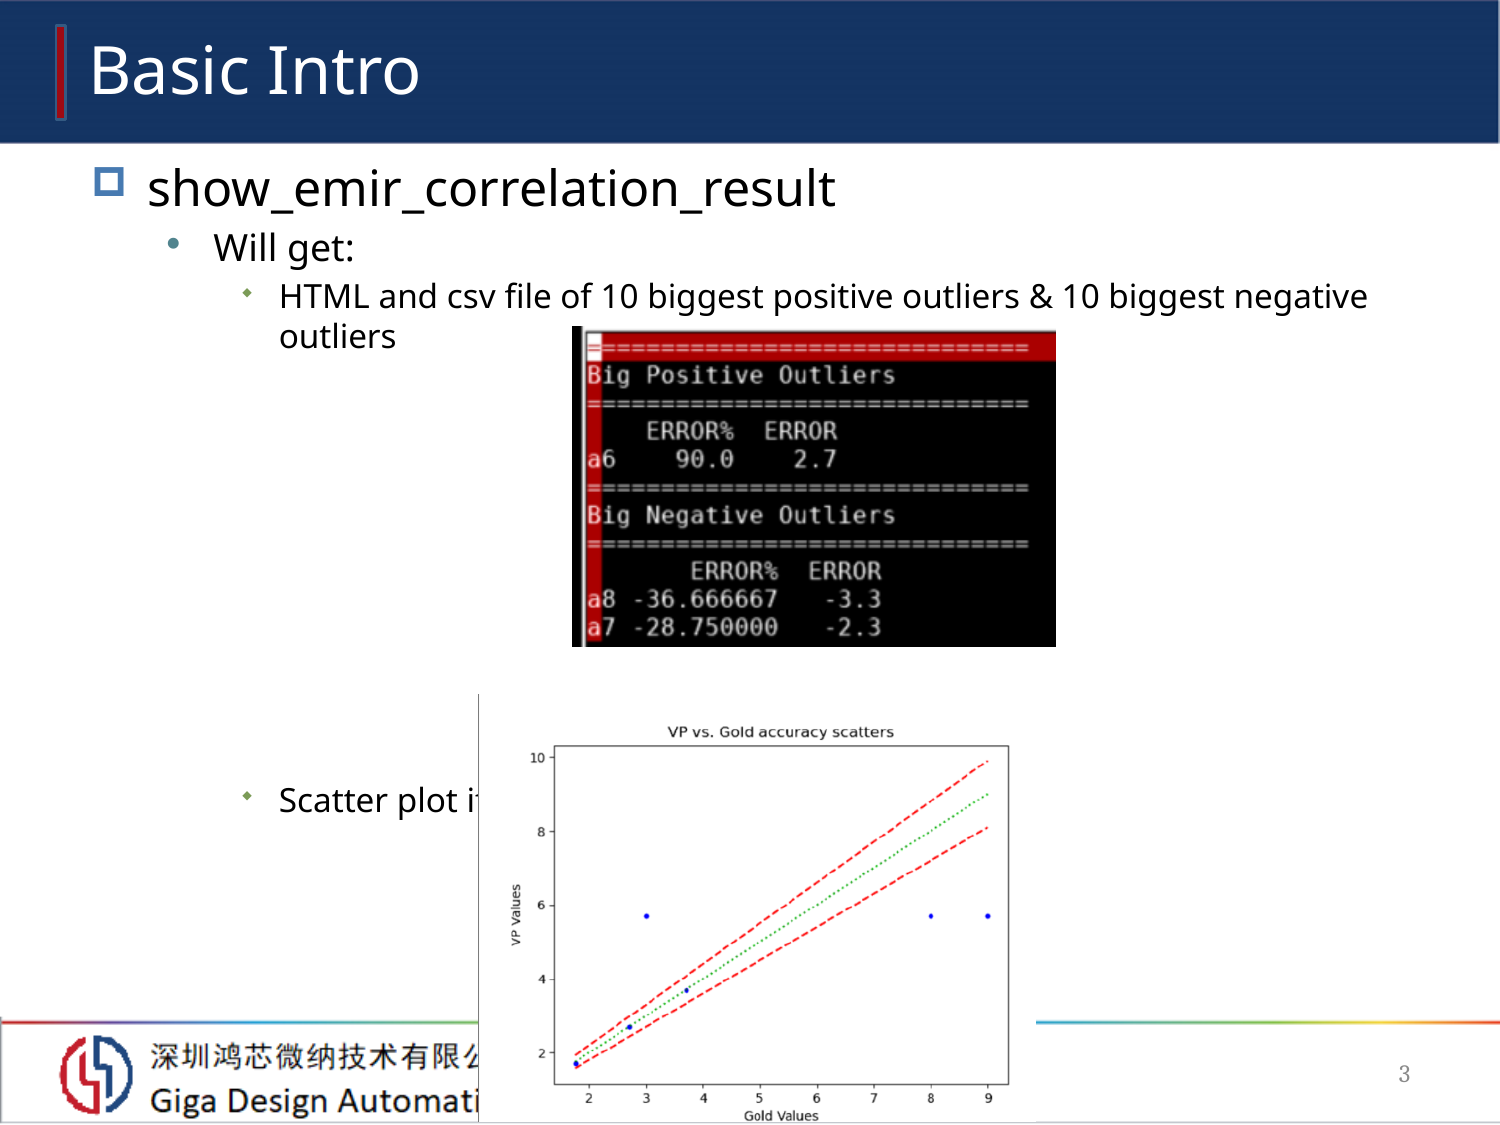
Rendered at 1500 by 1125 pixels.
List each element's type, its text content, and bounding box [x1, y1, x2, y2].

title Basic Intro [73, 20, 1424, 138]
slide_number 3 [1074, 1042, 1425, 1103]
list show_emir_correlation_result Will get: HTML and csv file of 10 biggest positive outliers & 10 biggest negative outliers Scatter plot if enabled [76, 149, 1424, 1012]
picture [0, 0, 1500, 1125]
